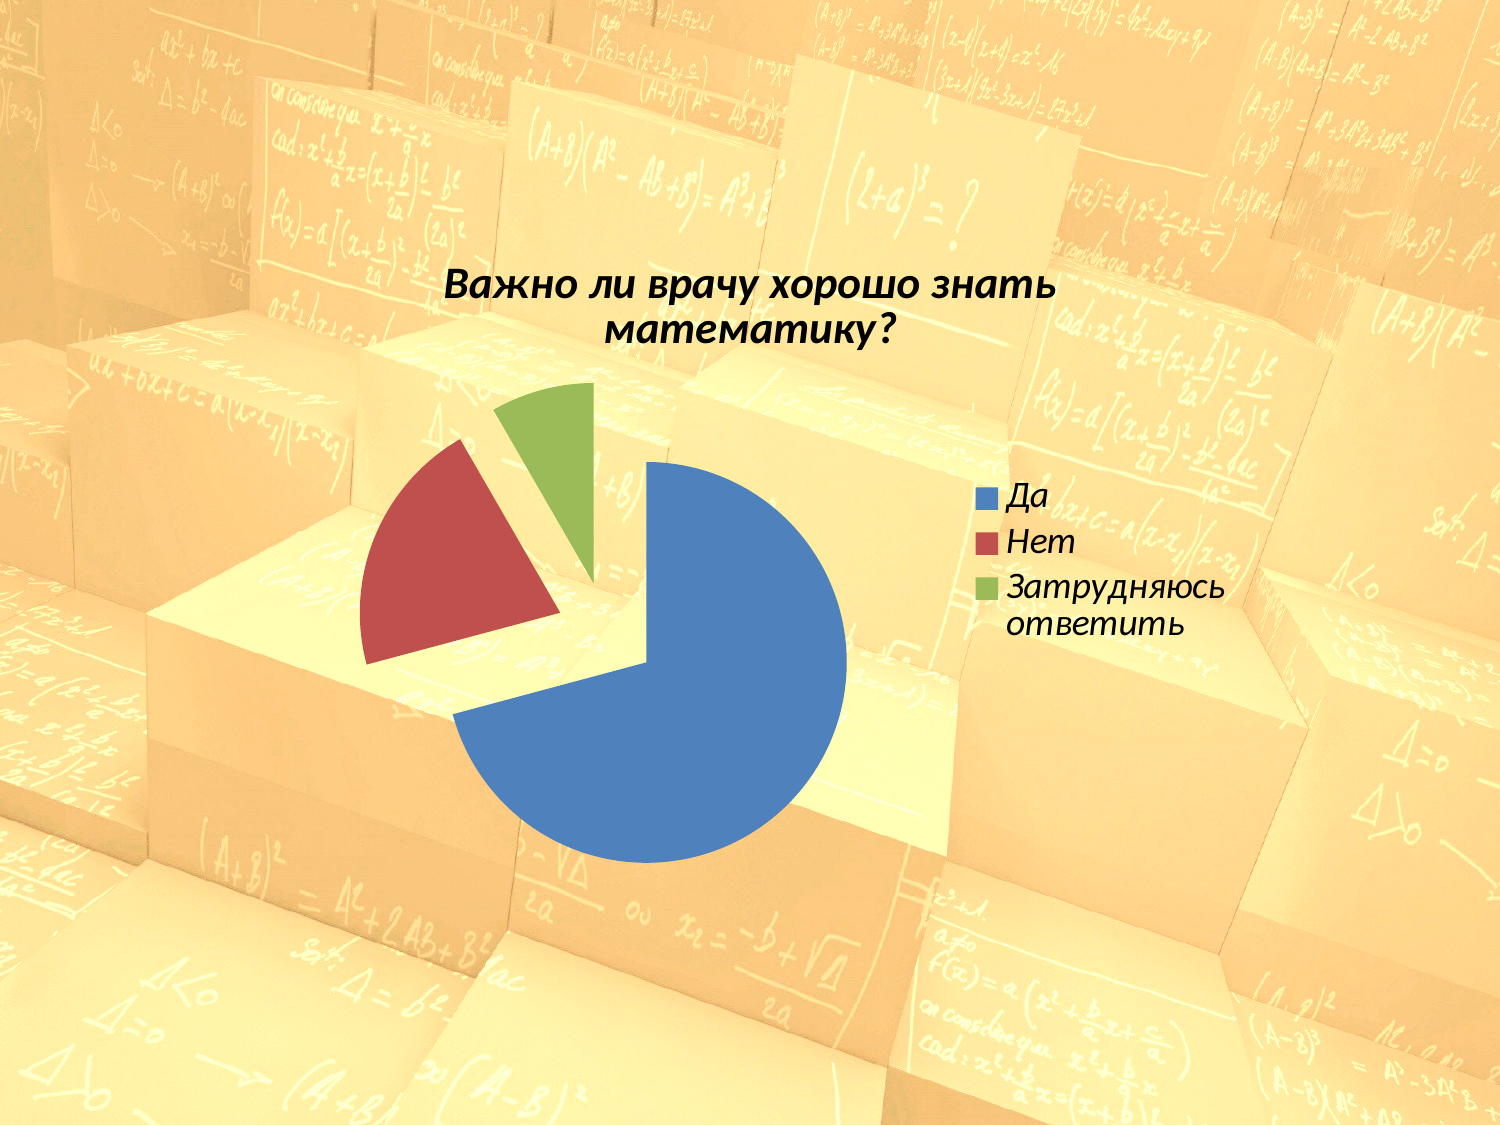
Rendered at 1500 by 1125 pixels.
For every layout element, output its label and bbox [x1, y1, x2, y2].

chart [249, 228, 1251, 897]
picture [0, 0, 1500, 1125]
